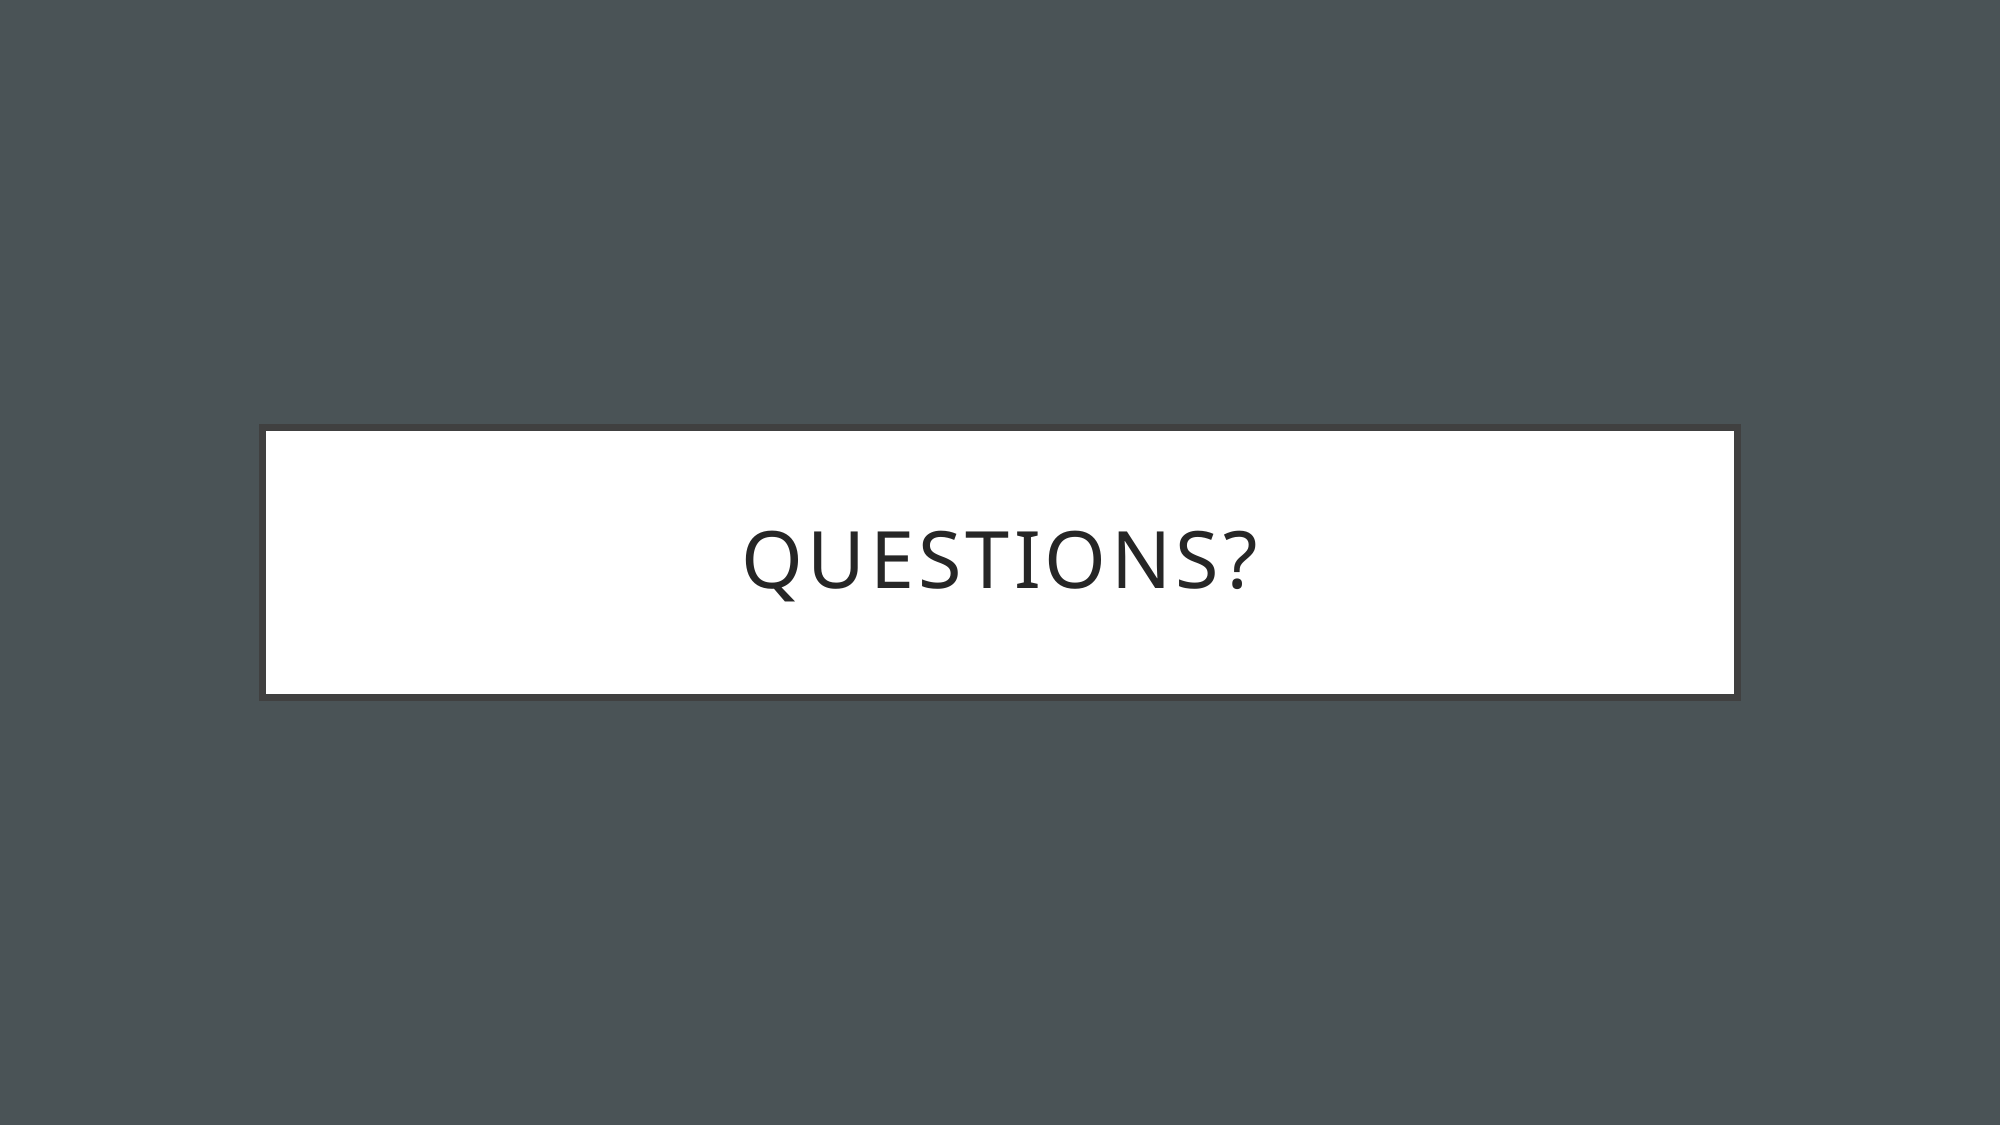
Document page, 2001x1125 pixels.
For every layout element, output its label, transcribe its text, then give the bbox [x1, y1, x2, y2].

title Questions? [259, 424, 1741, 701]
